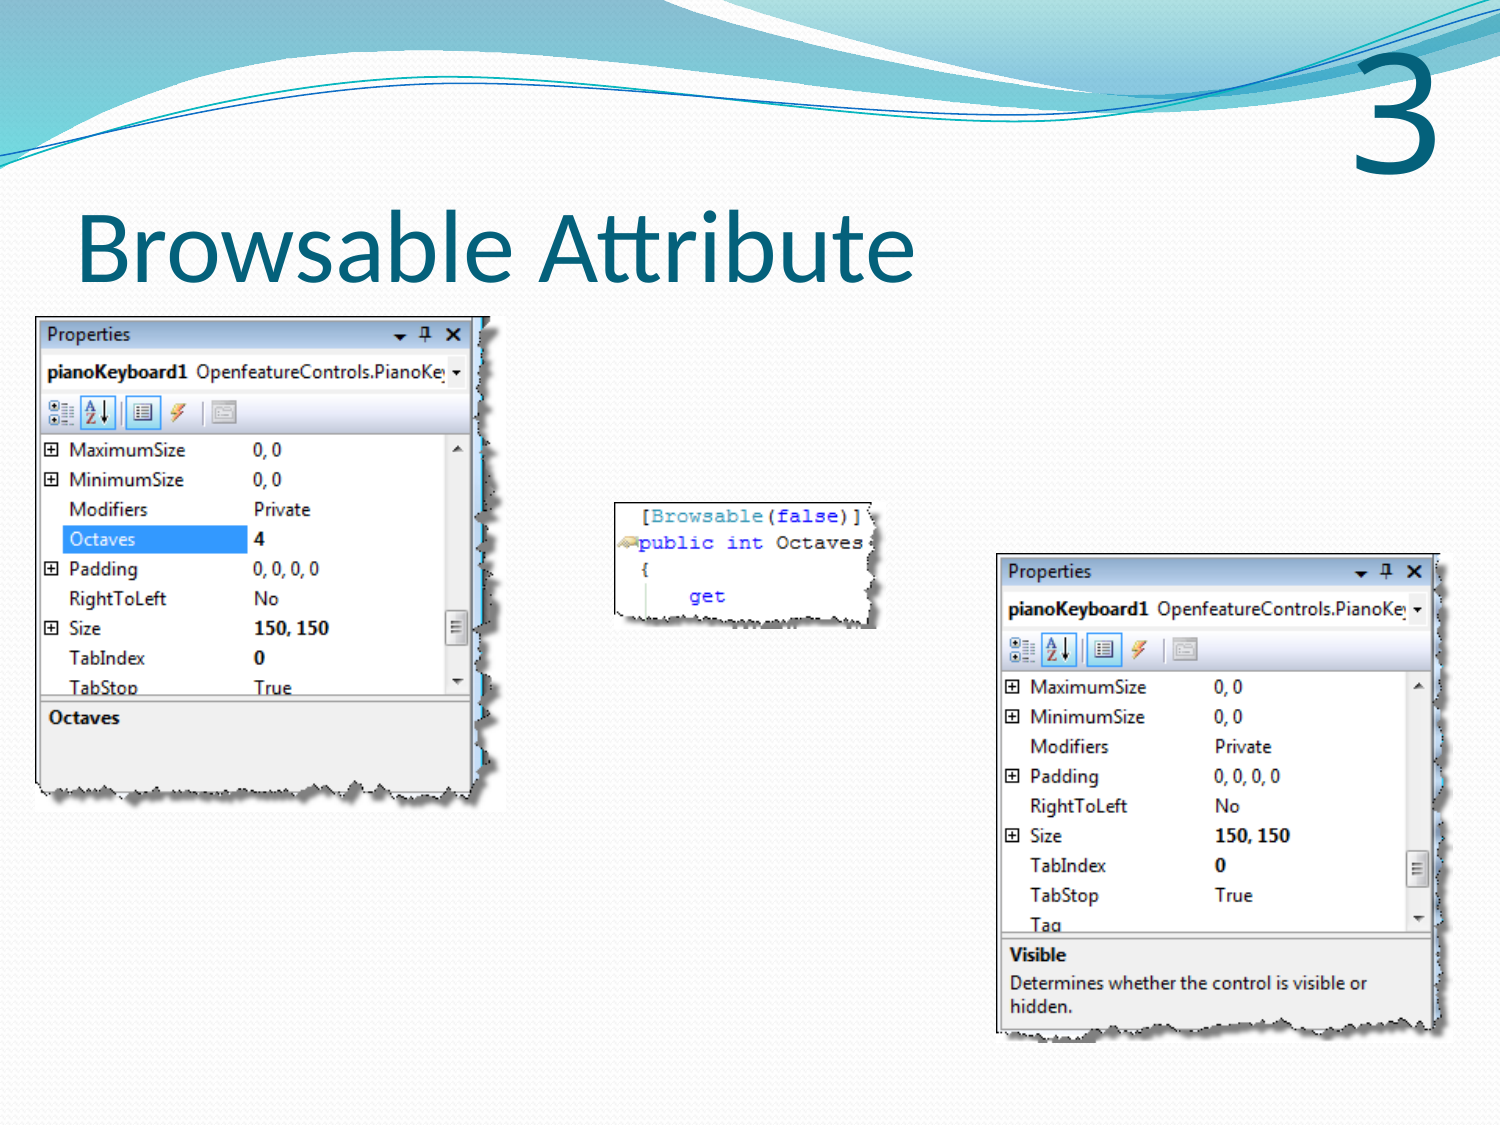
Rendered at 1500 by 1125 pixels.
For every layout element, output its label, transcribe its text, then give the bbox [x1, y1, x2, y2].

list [34, 316, 506, 812]
picture [995, 553, 1453, 1044]
picture [613, 502, 887, 630]
title Browsable Attribute [75, 115, 1425, 303]
text_box 3 [1334, 0, 1460, 215]
